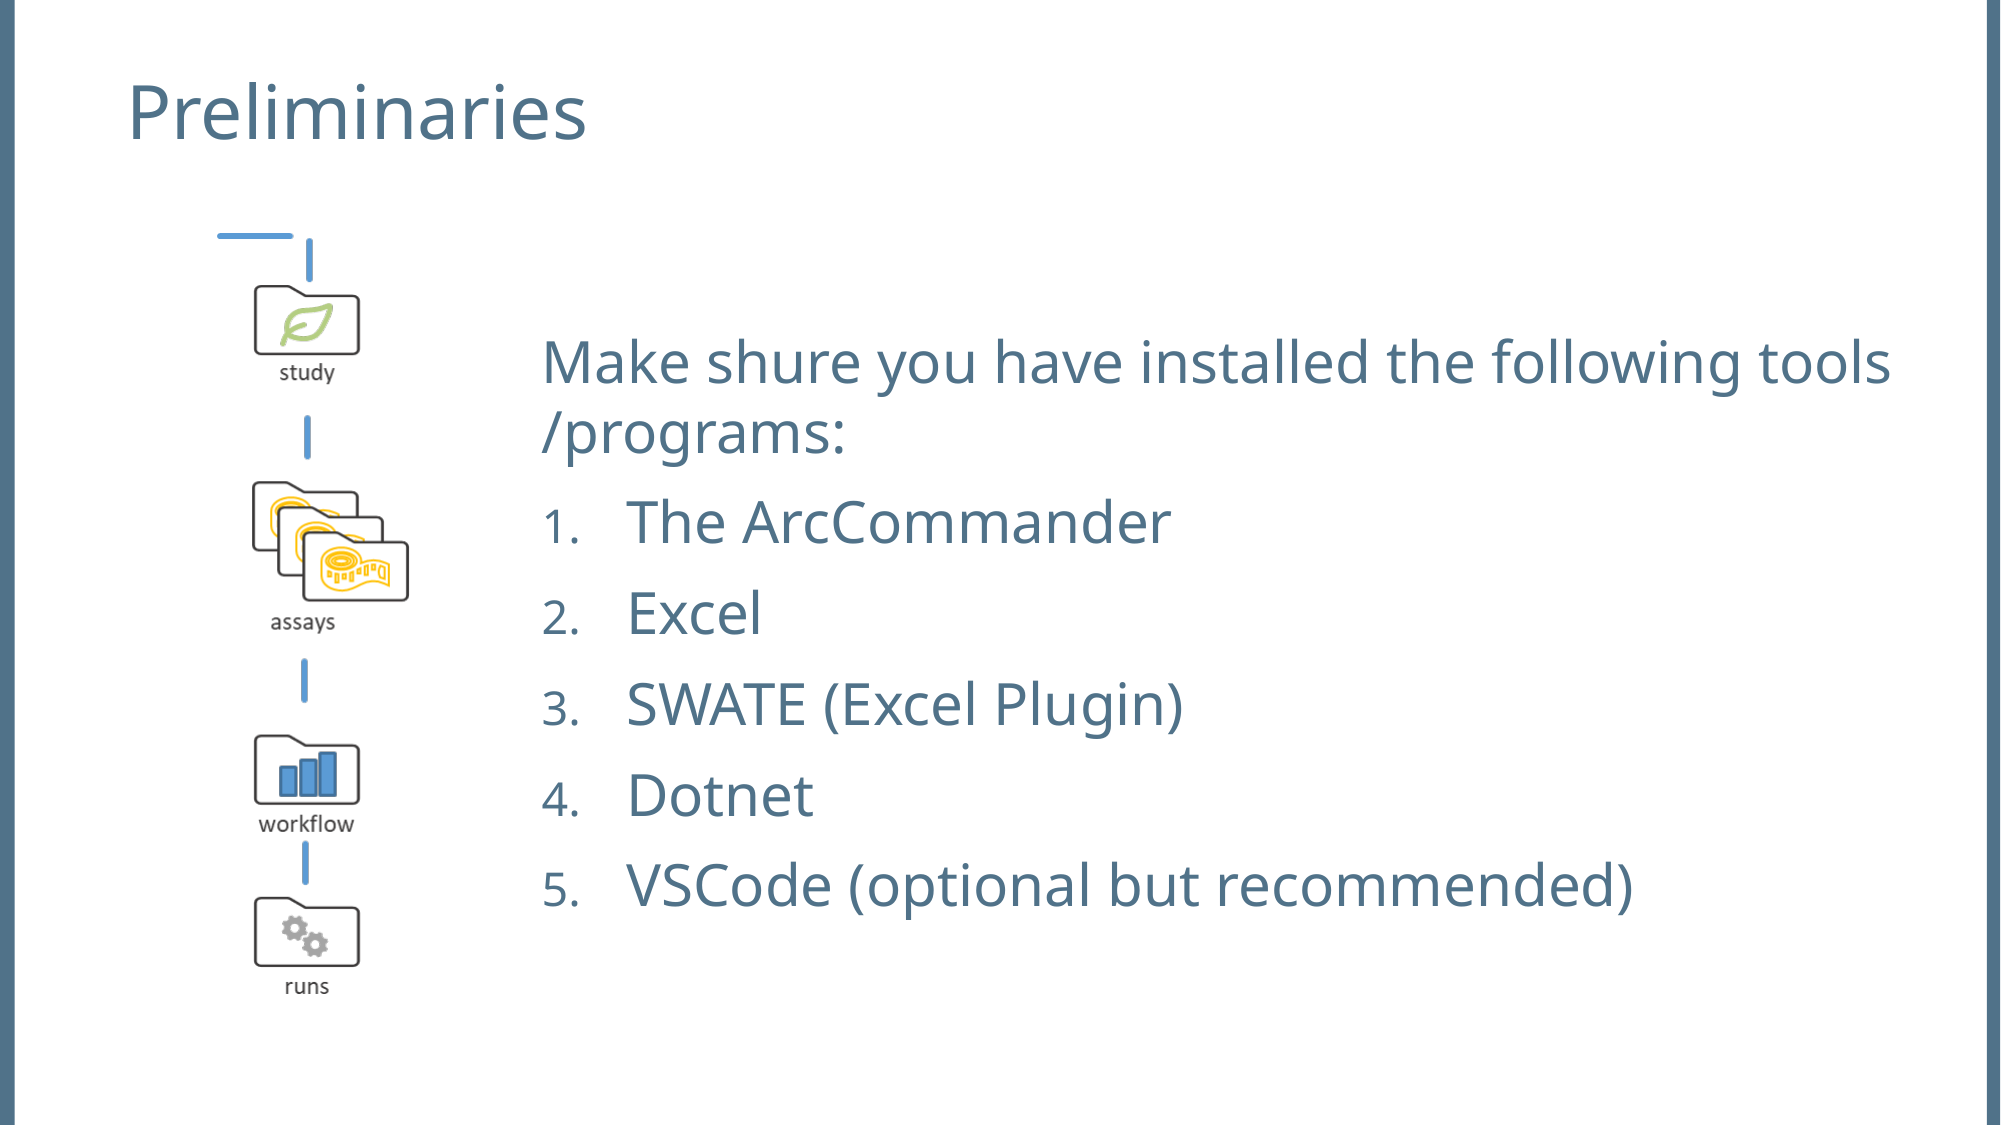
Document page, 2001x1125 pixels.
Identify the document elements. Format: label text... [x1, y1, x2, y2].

picture [217, 233, 424, 1017]
list Make shure you have installed the following tools /programs: The ArcCommander Excel SWATE (Excel Plugin) Dotnet VSCode (optional but recommended) [526, 317, 2000, 1125]
title Preliminaries [111, 1, 2000, 219]
